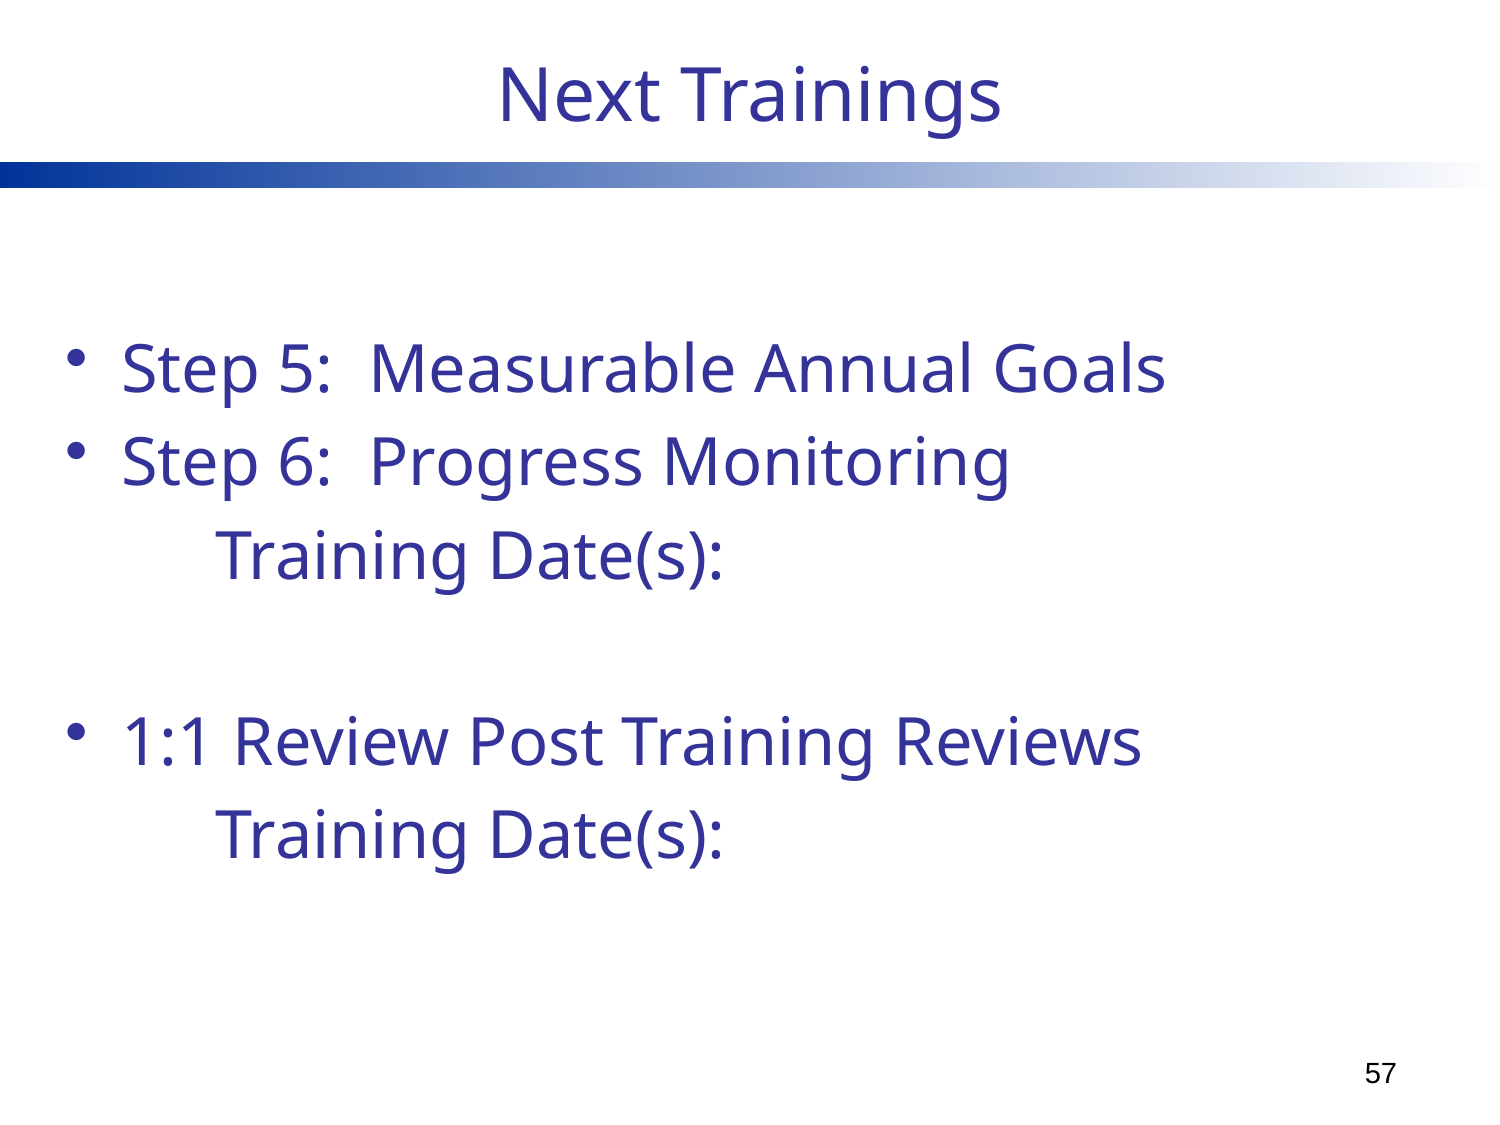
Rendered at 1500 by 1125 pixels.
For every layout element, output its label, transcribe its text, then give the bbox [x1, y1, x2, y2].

title Next Trainings [75, 45, 1425, 138]
text_box 57 [1350, 1046, 1463, 1125]
list Step 5: Measurable Annual Goals Step 6: Progress Monitoring Training Date(s): 1:1 Review Post Training Reviews Training Date(s): [50, 224, 1450, 1005]
